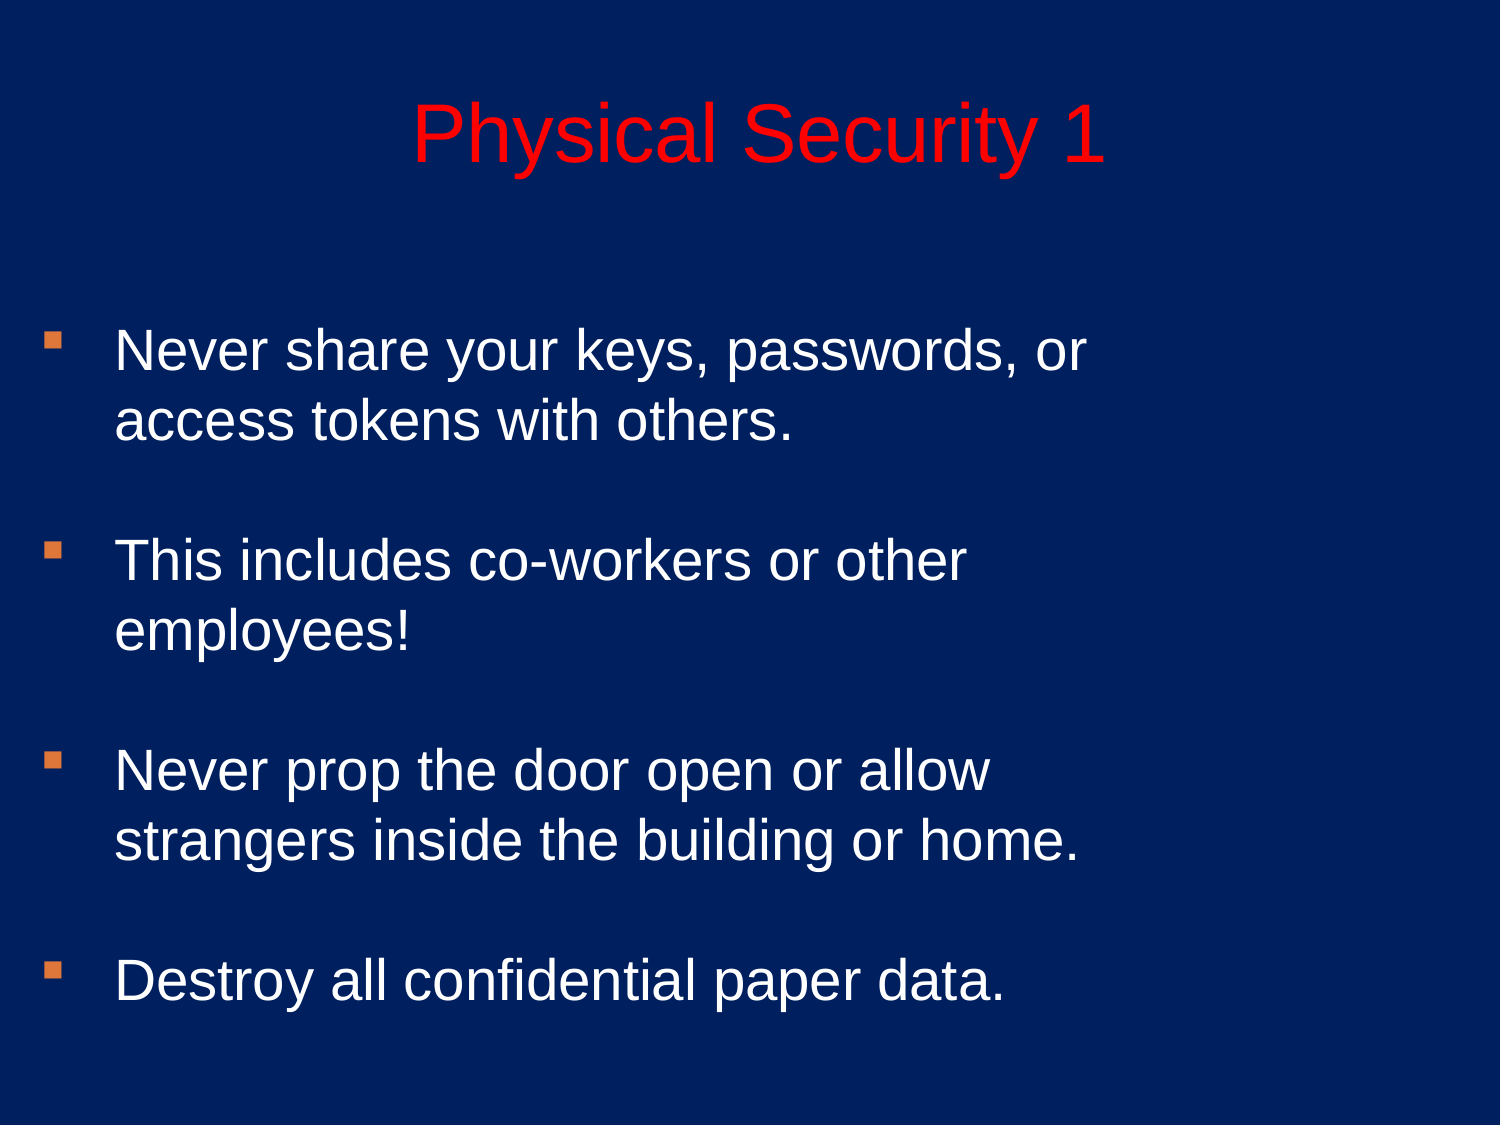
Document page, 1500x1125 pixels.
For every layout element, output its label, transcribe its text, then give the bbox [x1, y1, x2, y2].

text_box Never share your keys, passwords, or access tokens with others. This includes co-workers or other employees! Never prop the door open or allow strangers inside the building or home. Destroy all confidential paper data. [37, 312, 1226, 1013]
title Physical Security 1 [44, 53, 1456, 267]
